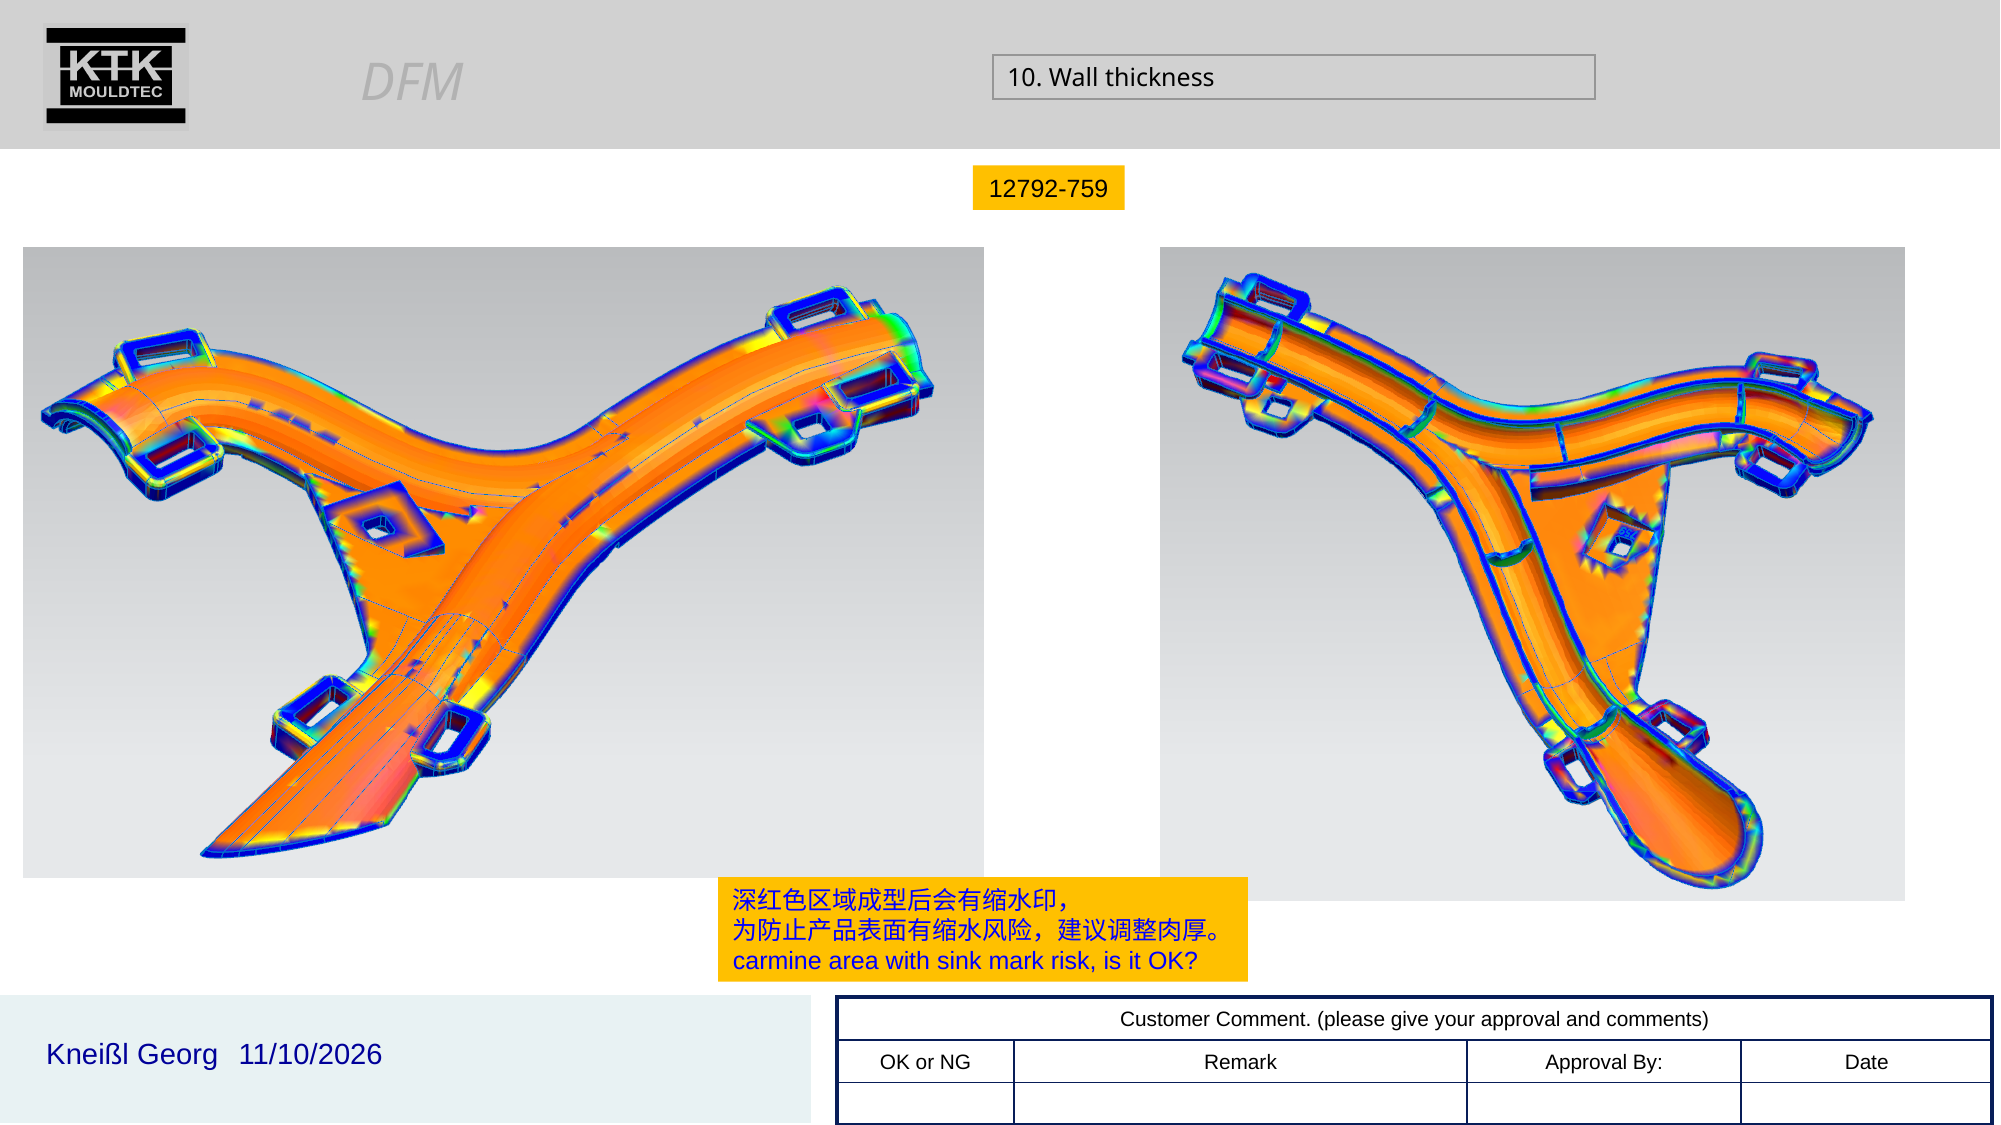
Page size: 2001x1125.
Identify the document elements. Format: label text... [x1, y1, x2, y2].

picture [22, 247, 984, 878]
picture [1160, 247, 1906, 901]
text_box 12792-759 [972, 165, 1125, 210]
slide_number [188, 1027, 433, 1106]
text_box 10. Wall thickness [992, 54, 1595, 100]
text_box 深红色区域成型后会有缩水印， 为防止产品表面有缩水风险，建议调整肉厚。 carmine area with sink mark risk, is it OK? [718, 877, 1248, 982]
